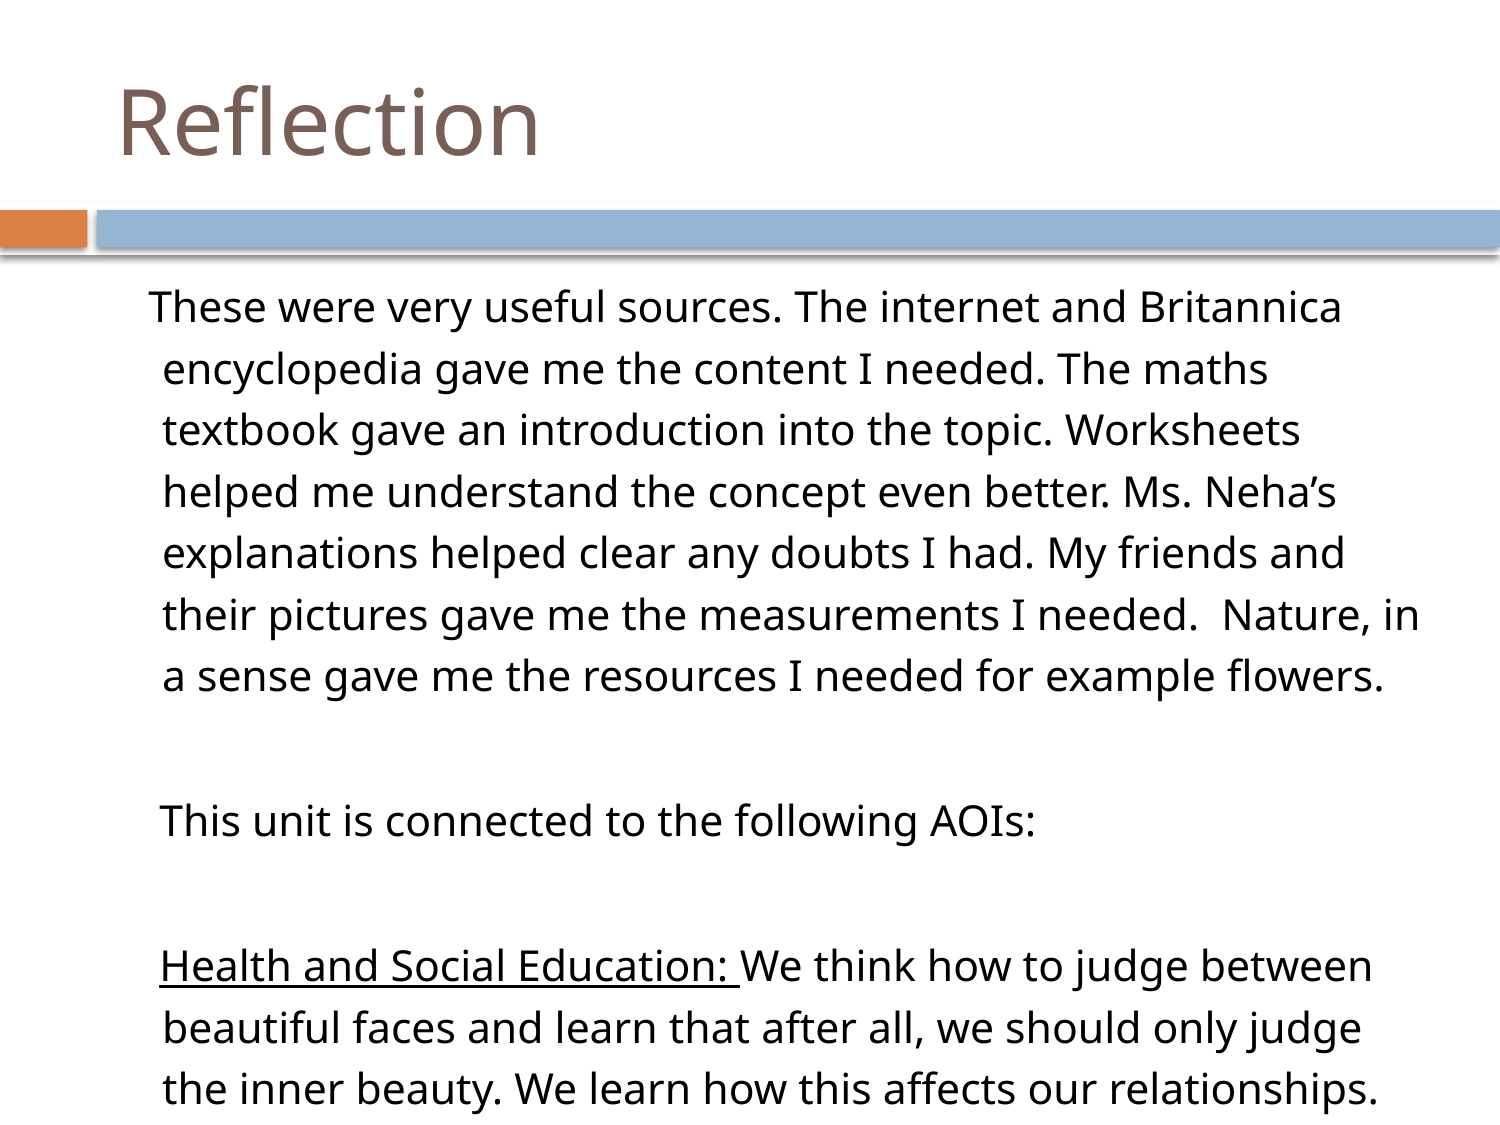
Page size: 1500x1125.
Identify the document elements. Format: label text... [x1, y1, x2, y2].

title Reflection [100, 37, 1438, 200]
list These were very useful sources. The internet and Britannica encyclopedia gave me the content I needed. The maths textbook gave an introduction into the topic. Worksheets helped me understand the concept even better. Ms. Neha’s explanations helped clear any doubts I had. My friends and their pictures gave me the measurements I needed. Nature, in a sense gave me the resources I needed for example flowers. This unit is connected to the following AOIs: Health and Social Education: We think how to judge between beautiful faces and learn that after all, we should only judge the inner beauty. We learn how this affects our relationships. [100, 262, 1438, 1125]
